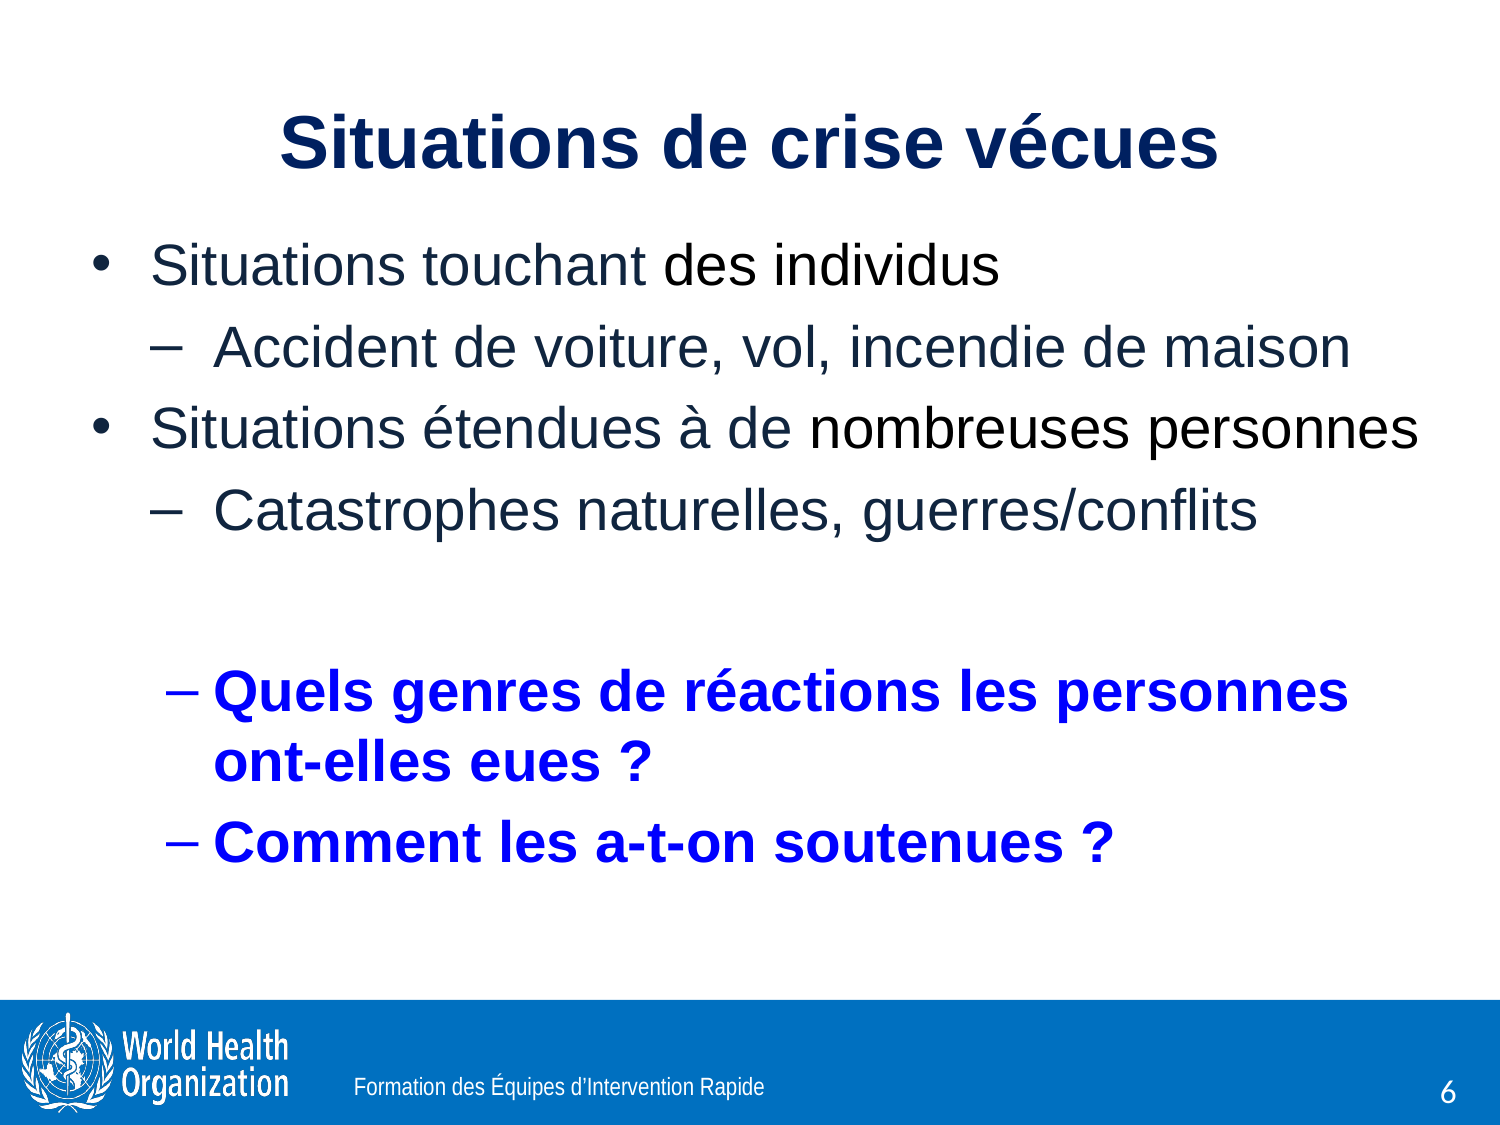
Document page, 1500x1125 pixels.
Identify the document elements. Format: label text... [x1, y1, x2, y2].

picture [21, 1012, 288, 1113]
list Situations touchant des individus Accident de voiture, vol, incendie de maison Situations étendues à de nombreuses personnes Catastrophes naturelles, guerres/conflits Quels genres de réactions les personnes ont-elles eues ? Comment les a-t-on soutenues ? [76, 219, 1461, 963]
title Situations de crise vécues [75, 45, 1425, 233]
